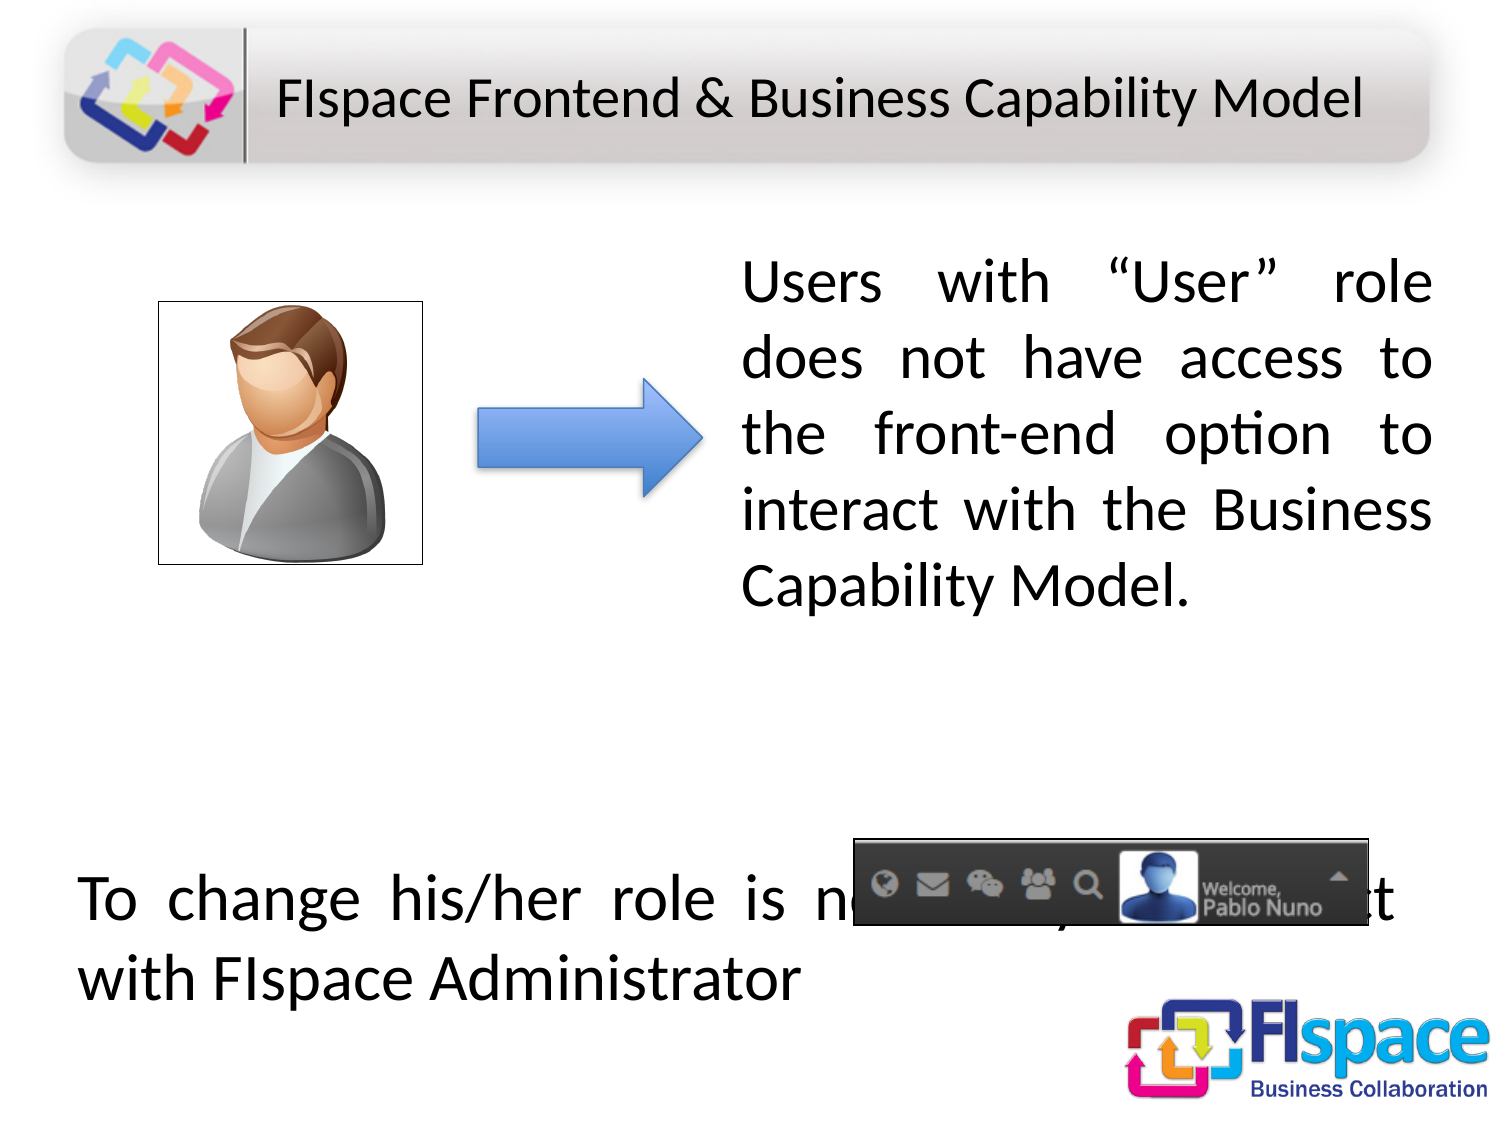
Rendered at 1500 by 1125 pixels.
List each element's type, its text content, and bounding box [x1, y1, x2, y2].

picture [854, 839, 1368, 925]
picture [158, 300, 423, 565]
text_box Users with “User” role does not have access to the front-end option to interact with the Business Capability Model. [726, 231, 1450, 634]
picture [1389, 1047, 1401, 1055]
text_box To change his/her role is necessary to contact with FIspace Administrator [62, 846, 1413, 1047]
picture [1348, 1047, 1361, 1054]
picture [0, 0, 1500, 253]
title FIspace Frontend & Business Capability Model [261, 39, 1401, 149]
text_box [477, 377, 704, 498]
picture [1118, 993, 1496, 1101]
